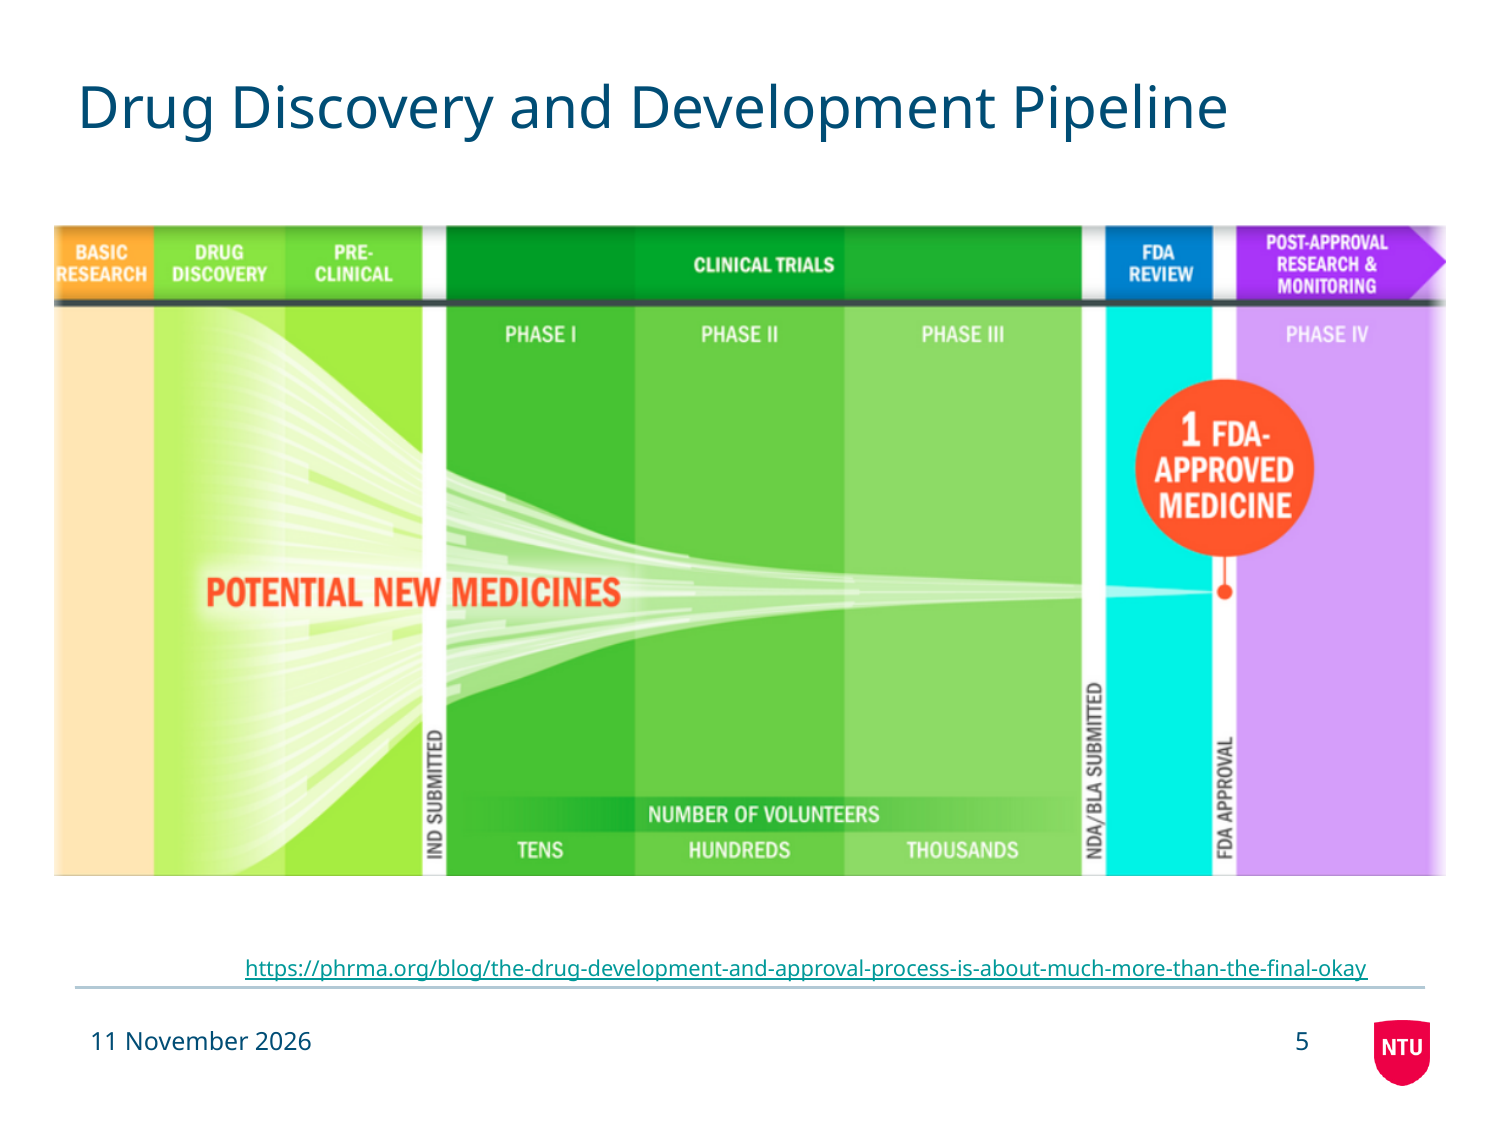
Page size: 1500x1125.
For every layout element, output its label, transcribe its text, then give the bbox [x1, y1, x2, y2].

picture [54, 225, 1446, 876]
picture [1374, 1020, 1430, 1086]
slide_number 5 [974, 1019, 1325, 1097]
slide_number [75, 1017, 425, 1097]
title Drug Discovery and Development Pipeline [62, 62, 1425, 225]
text_box https://phrma.org/blog/the-drug-development-and-approval-process-is-about-much-more-than-the-final-okay [230, 947, 1500, 1019]
